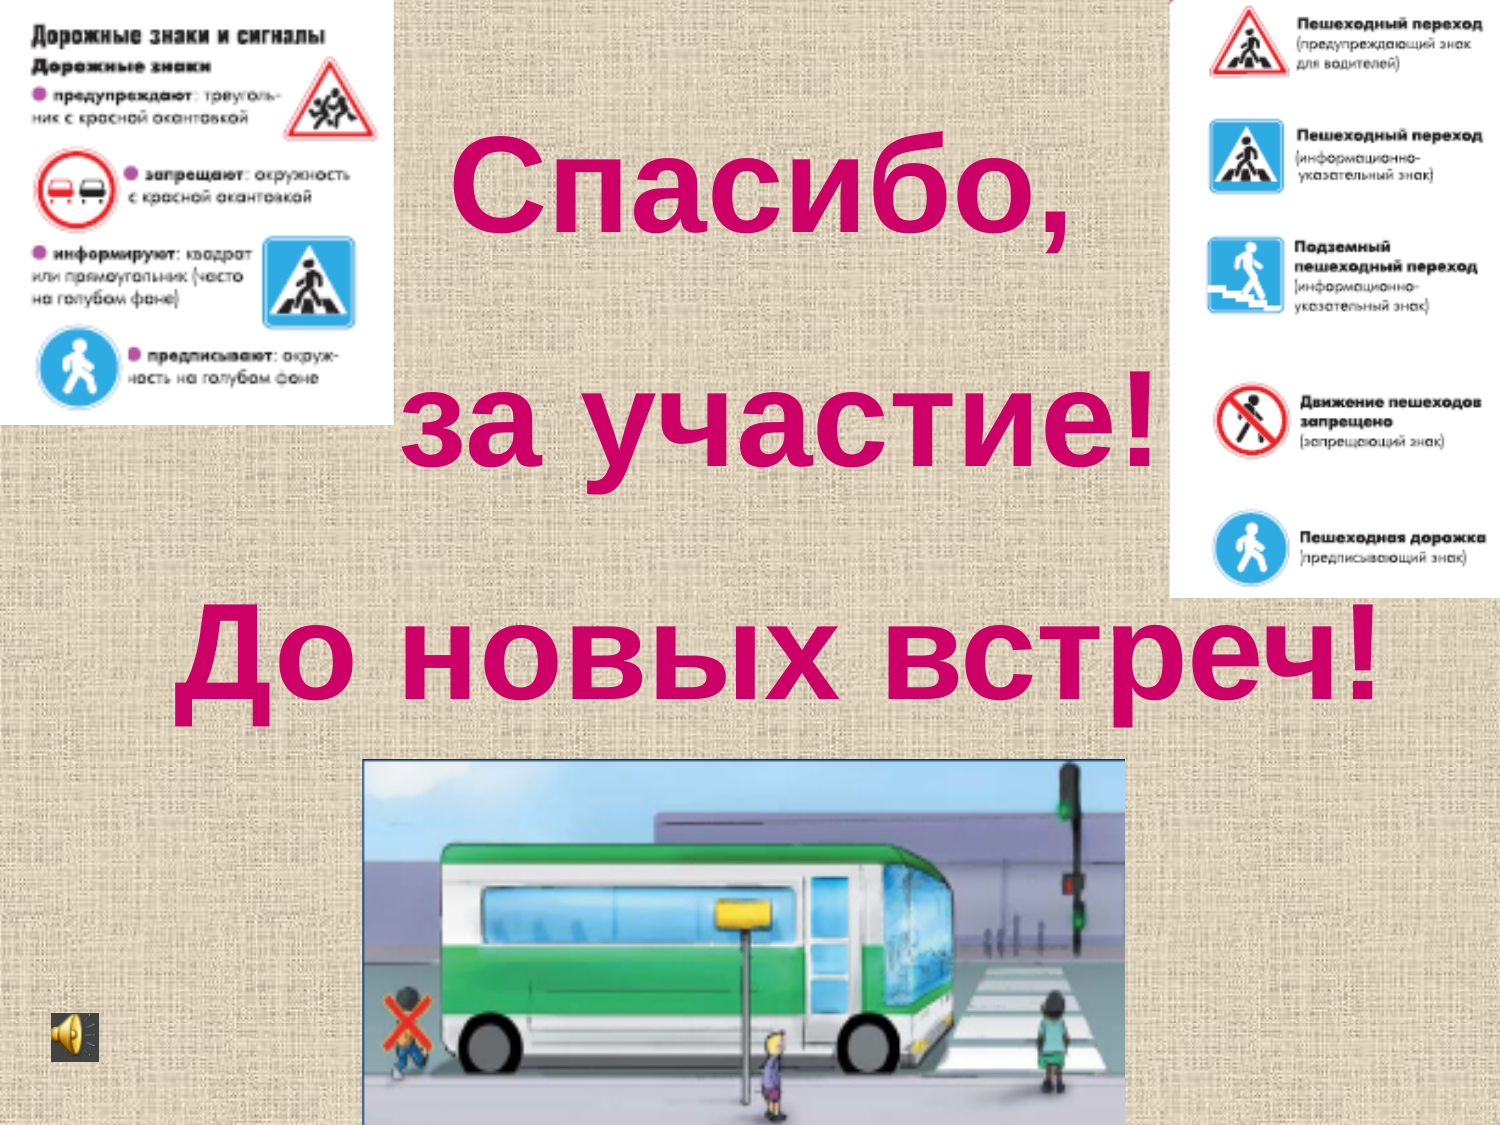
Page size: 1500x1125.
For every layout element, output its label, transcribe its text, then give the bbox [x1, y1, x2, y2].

picture [0, 0, 1500, 1125]
text_box Спасибо, за участие! До новых встреч! [137, 87, 1425, 735]
